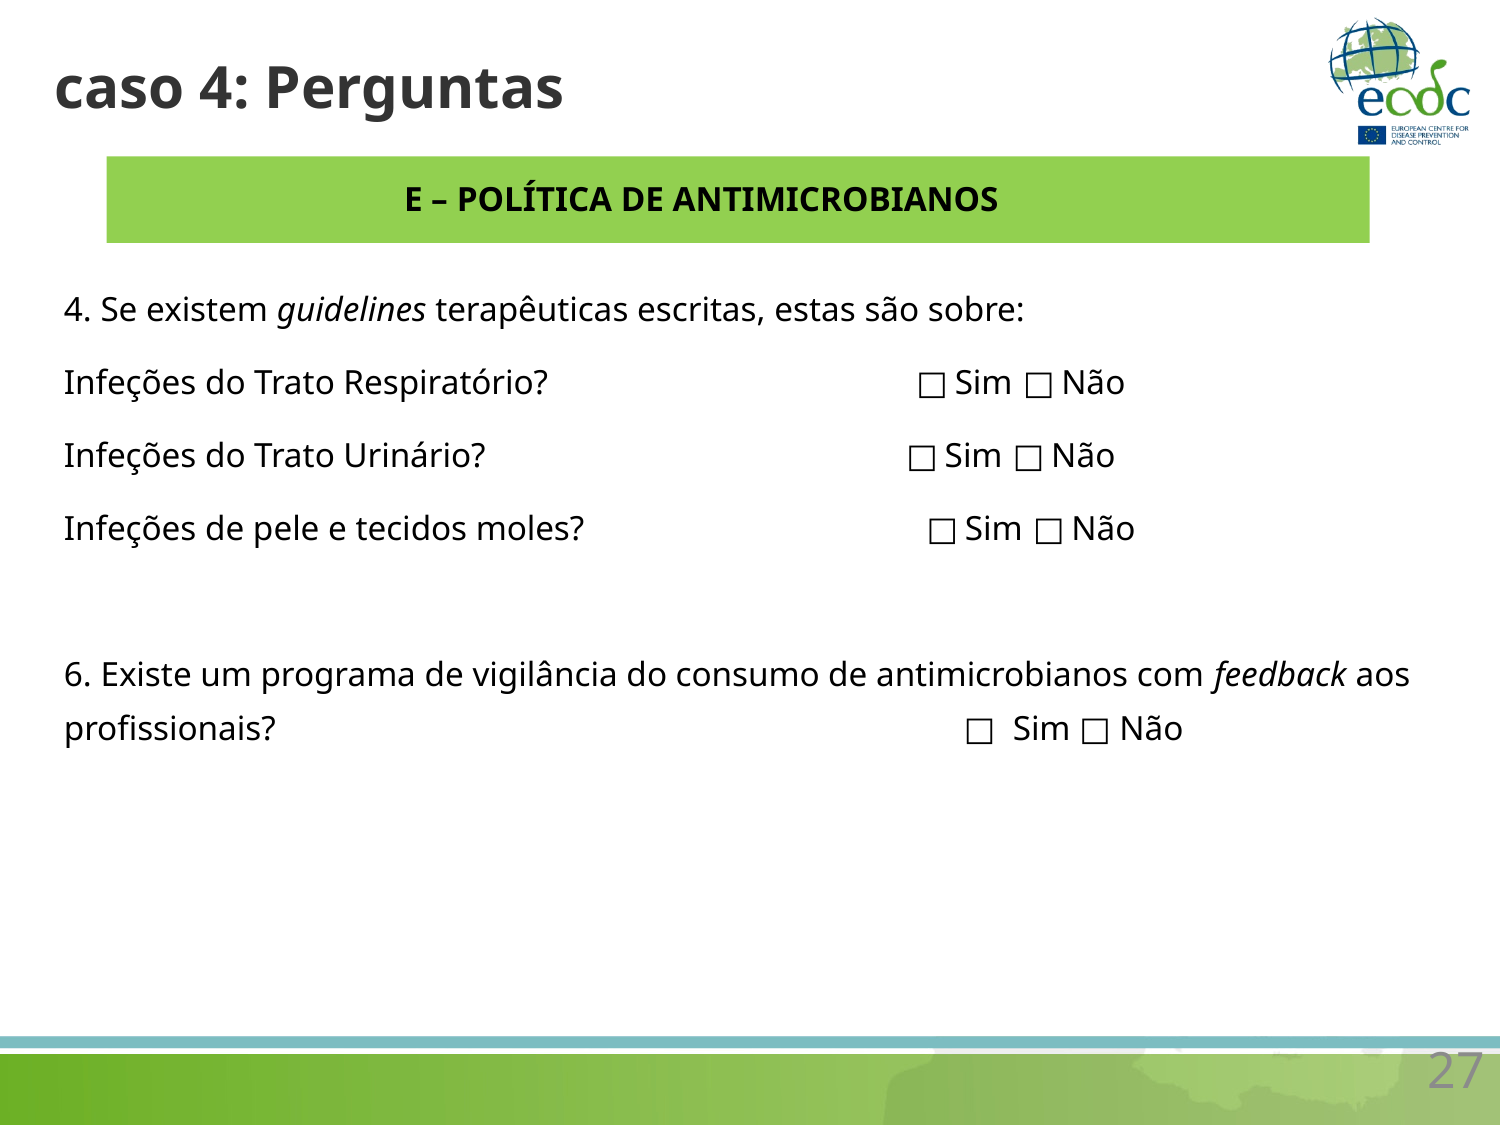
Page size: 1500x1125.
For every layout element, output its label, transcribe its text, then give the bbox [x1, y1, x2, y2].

text_box [106, 156, 1370, 243]
picture [1328, 17, 1473, 148]
list 4. Se existem guidelines terapêuticas escritas, estas são sobre: Infeções do Trato Respiratório? □ Sim □ Não Infeções do Trato Urinário? □ Sim □ Não Infeções de pele e tecidos moles? □ Sim □ Não 6. Existe um programa de vigilância do consumo de antimicrobianos com feedback aos profissionais? □ Sim □ Não [63, 274, 1463, 973]
title caso 4: Perguntas [54, 58, 1405, 152]
picture [0, 1036, 1500, 1125]
text_box E – POLÍTICA DE ANTIMICROBIANOS [389, 174, 1153, 226]
slide_number 27 [1149, 1042, 1500, 1103]
